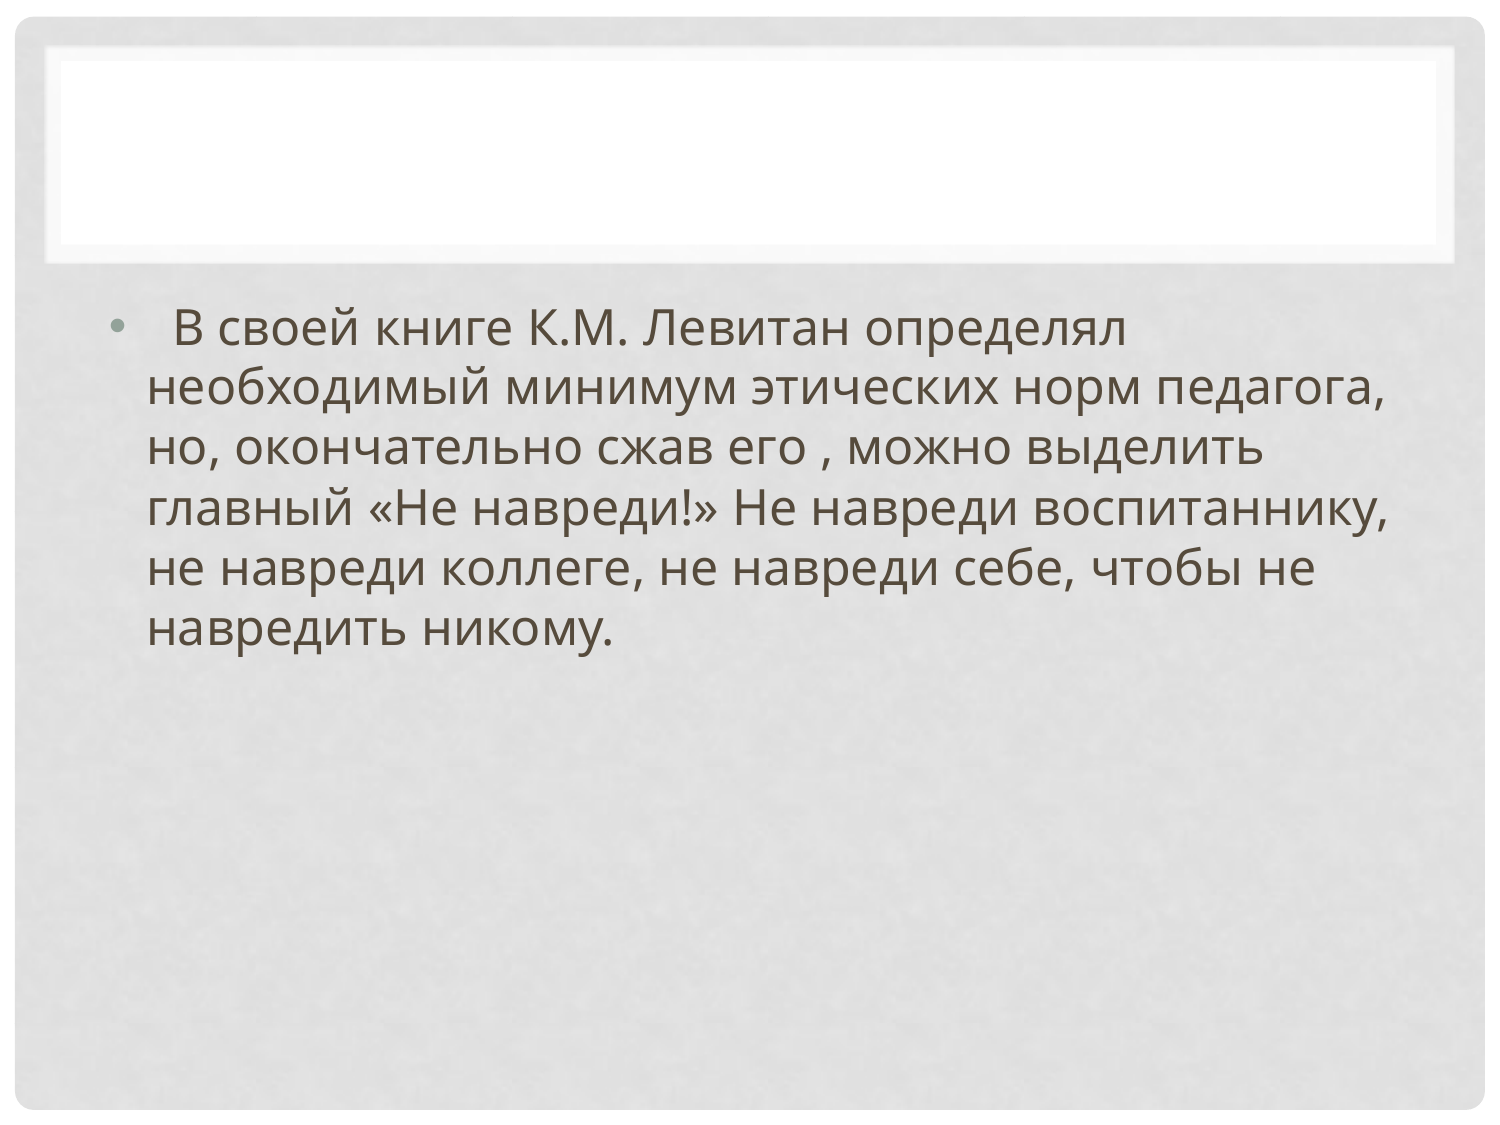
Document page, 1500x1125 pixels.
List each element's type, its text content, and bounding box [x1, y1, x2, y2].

list В своей книге К.М. Левитан определял необходимый минимум этических норм педагога, но, окончательно сжав его , можно выделить главный «Не навреди!» Не навреди воспитаннику, не навреди коллеге, не навреди себе, чтобы не навредить никому. [75, 287, 1425, 1005]
